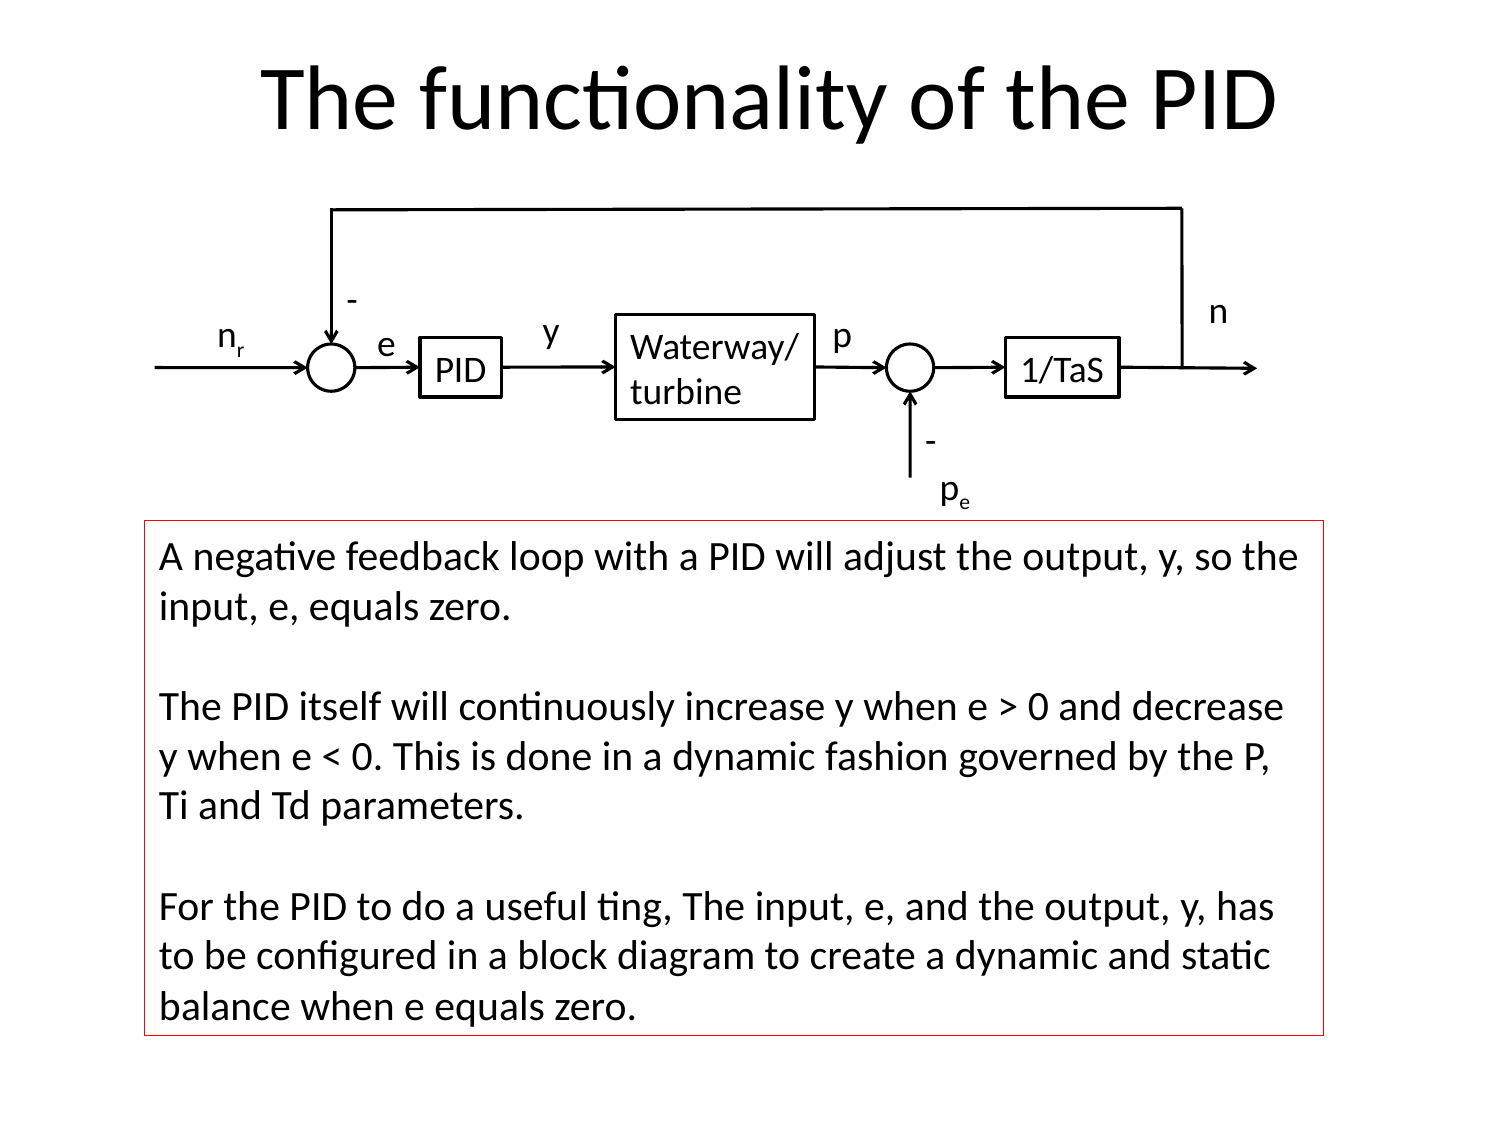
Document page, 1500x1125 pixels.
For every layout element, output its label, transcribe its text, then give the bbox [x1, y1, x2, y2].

text_box e [362, 312, 411, 367]
text_box The functionality of the PID [245, 30, 1295, 156]
text_box y [527, 298, 575, 358]
text_box nr [202, 302, 260, 366]
text_box - [335, 267, 373, 328]
text_box pe [924, 455, 986, 520]
text_box [305, 342, 357, 394]
text_box - [915, 409, 952, 469]
text_box PID [419, 337, 502, 398]
text_box A negative feedback loop with a PID will adjust the output, y, so the input, e, equals zero. The PID itself will continuously increase y when e > 0 and decrease y when e < 0. This is done in a dynamic fashion governed by the P, Ti and Td parameters. For the PID to do a useful ting, The input, e, and the output, y, has to be configured in a block diagram to create a dynamic and static balance when e equals zero. [144, 520, 1324, 1036]
text_box p [817, 302, 867, 363]
text_box n [1193, 279, 1244, 339]
text_box Waterway/ turbine [615, 314, 815, 420]
text_box [884, 341, 936, 394]
text_box 1/TaS [1005, 337, 1119, 398]
